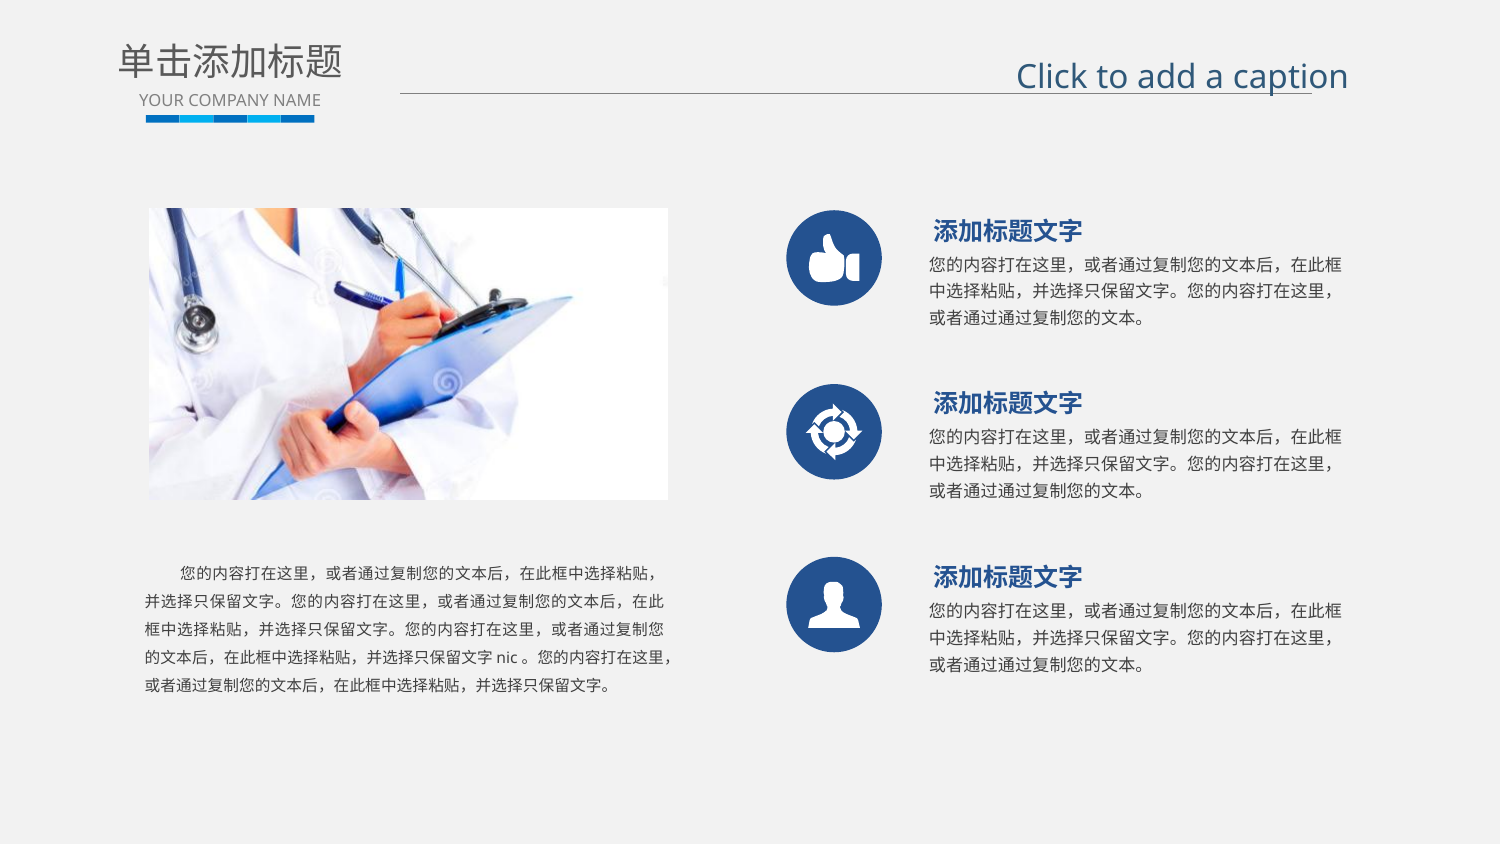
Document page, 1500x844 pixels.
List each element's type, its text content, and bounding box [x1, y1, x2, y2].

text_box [85, 32, 375, 123]
text_box 您的内容打在这里，或者通过复制您的文本后，在此框中选择粘贴，并选择只保留文字。您的内容打在这里，或者通过通过复制您的文本。 [914, 586, 1375, 682]
text_box 您的内容打在这里，或者通过复制您的文本后，在此框中选择粘贴，并选择只保留文字。您的内容打在这里，或者通过通过复制您的文本。 [914, 240, 1375, 336]
picture [149, 208, 668, 500]
text_box 添加标题文字 [918, 372, 1229, 412]
text_box 您的内容打在这里，或者通过复制您的文本后，在此框中选择粘贴，并选择只保留文字。您的内容打在这里，或者通过复制您的文本后，在此框中选择粘贴，并选择只保留文字。您的内容打在这里，或者通过复制您的文本后，在此框中选择粘贴，并选择只保留文字nic。您的内容打在这里，或者通过复制您的文本后，在此框中选择粘贴，并选择只保留文字。 [129, 546, 679, 703]
text_box [808, 581, 860, 628]
text_box 添加标题文字 [918, 546, 1229, 586]
text_box Click to add a caption [1000, 46, 1425, 103]
text_box [808, 234, 860, 283]
text_box [785, 555, 883, 654]
text_box [805, 403, 863, 461]
text_box 添加标题文字 [918, 200, 1229, 240]
text_box 您的内容打在这里，或者通过复制您的文本后，在此框中选择粘贴，并选择只保留文字。您的内容打在这里，或者通过通过复制您的文本。 [914, 412, 1375, 508]
text_box [785, 209, 883, 307]
text_box [785, 383, 883, 481]
